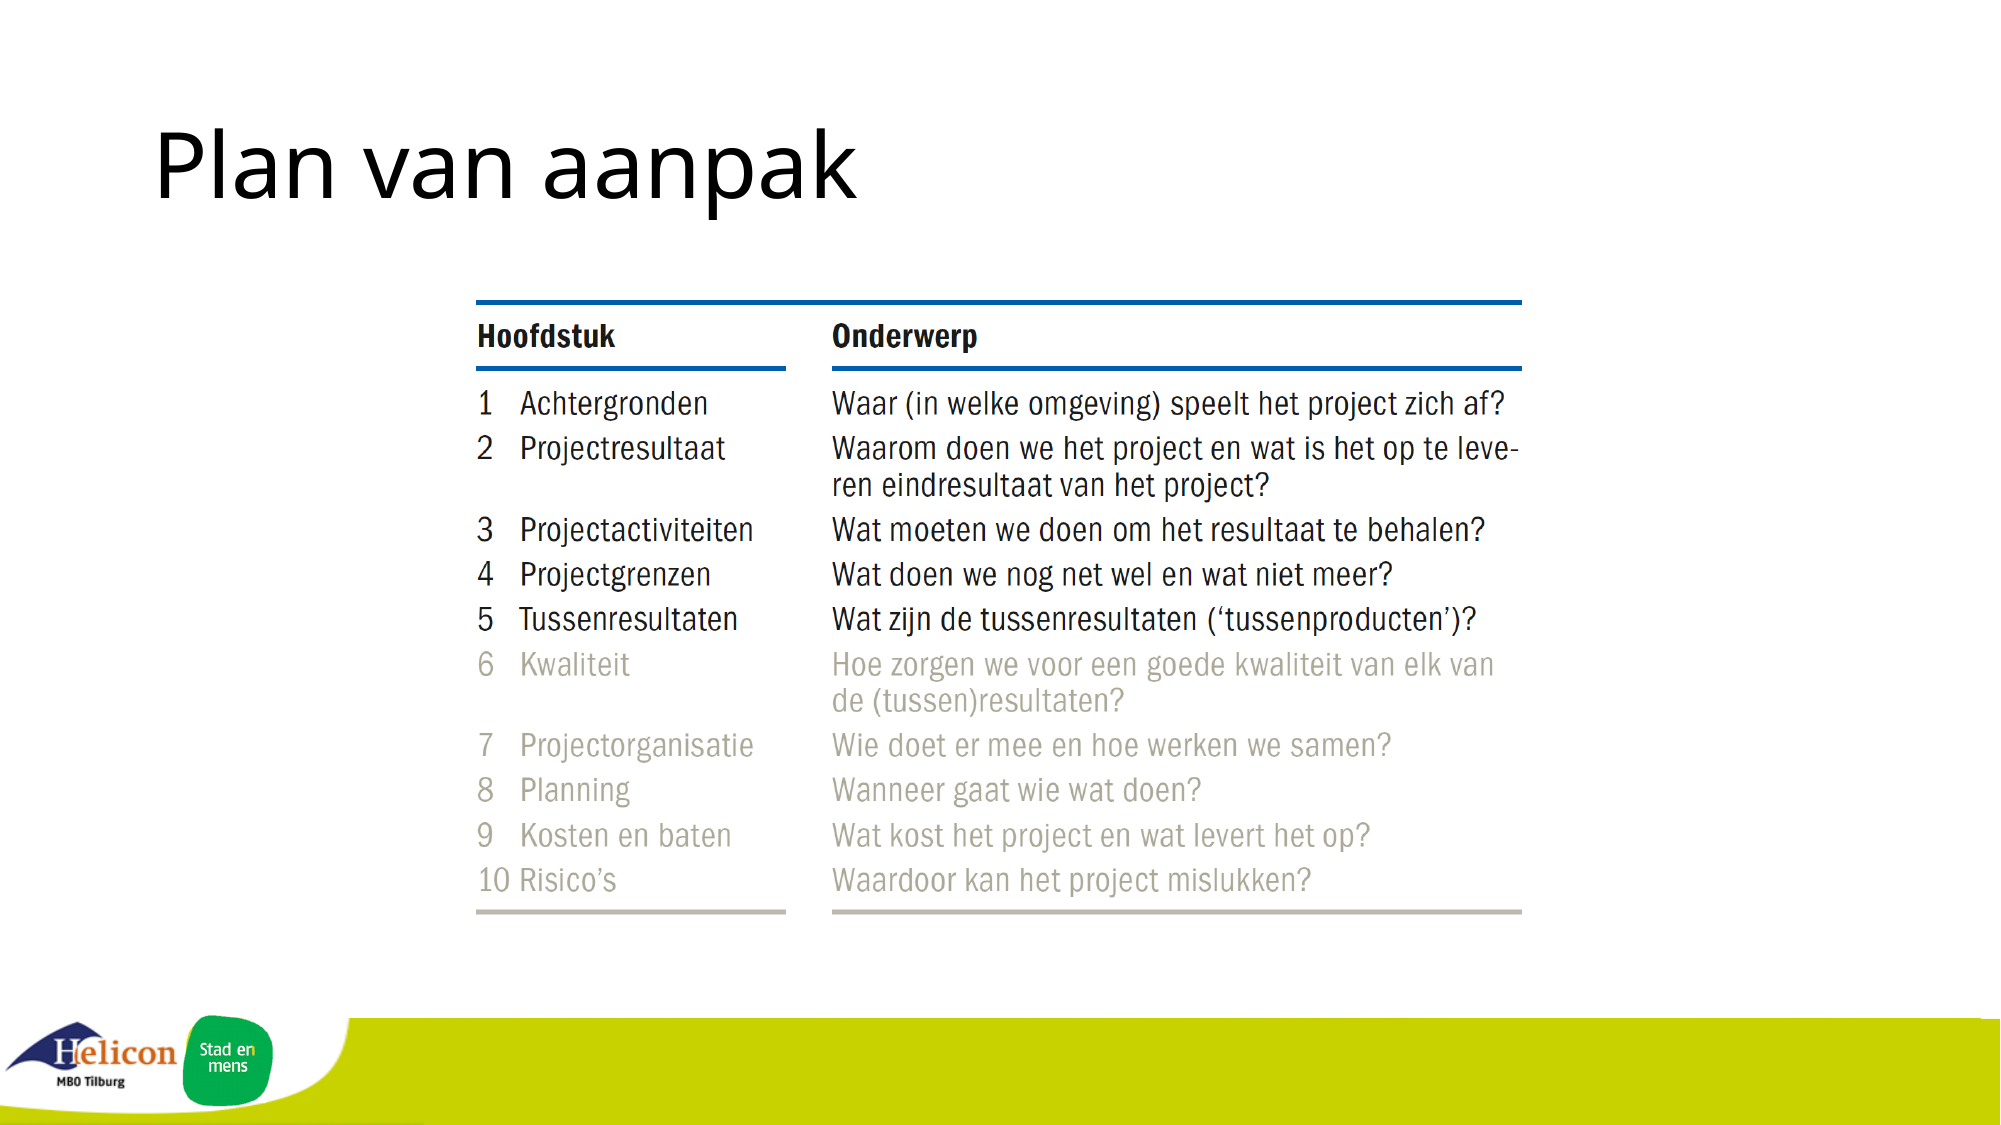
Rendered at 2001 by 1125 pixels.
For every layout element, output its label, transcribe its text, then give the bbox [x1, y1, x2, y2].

title Plan van aanpak [137, 59, 1863, 278]
picture [0, 1013, 424, 1125]
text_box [462, 290, 1538, 929]
